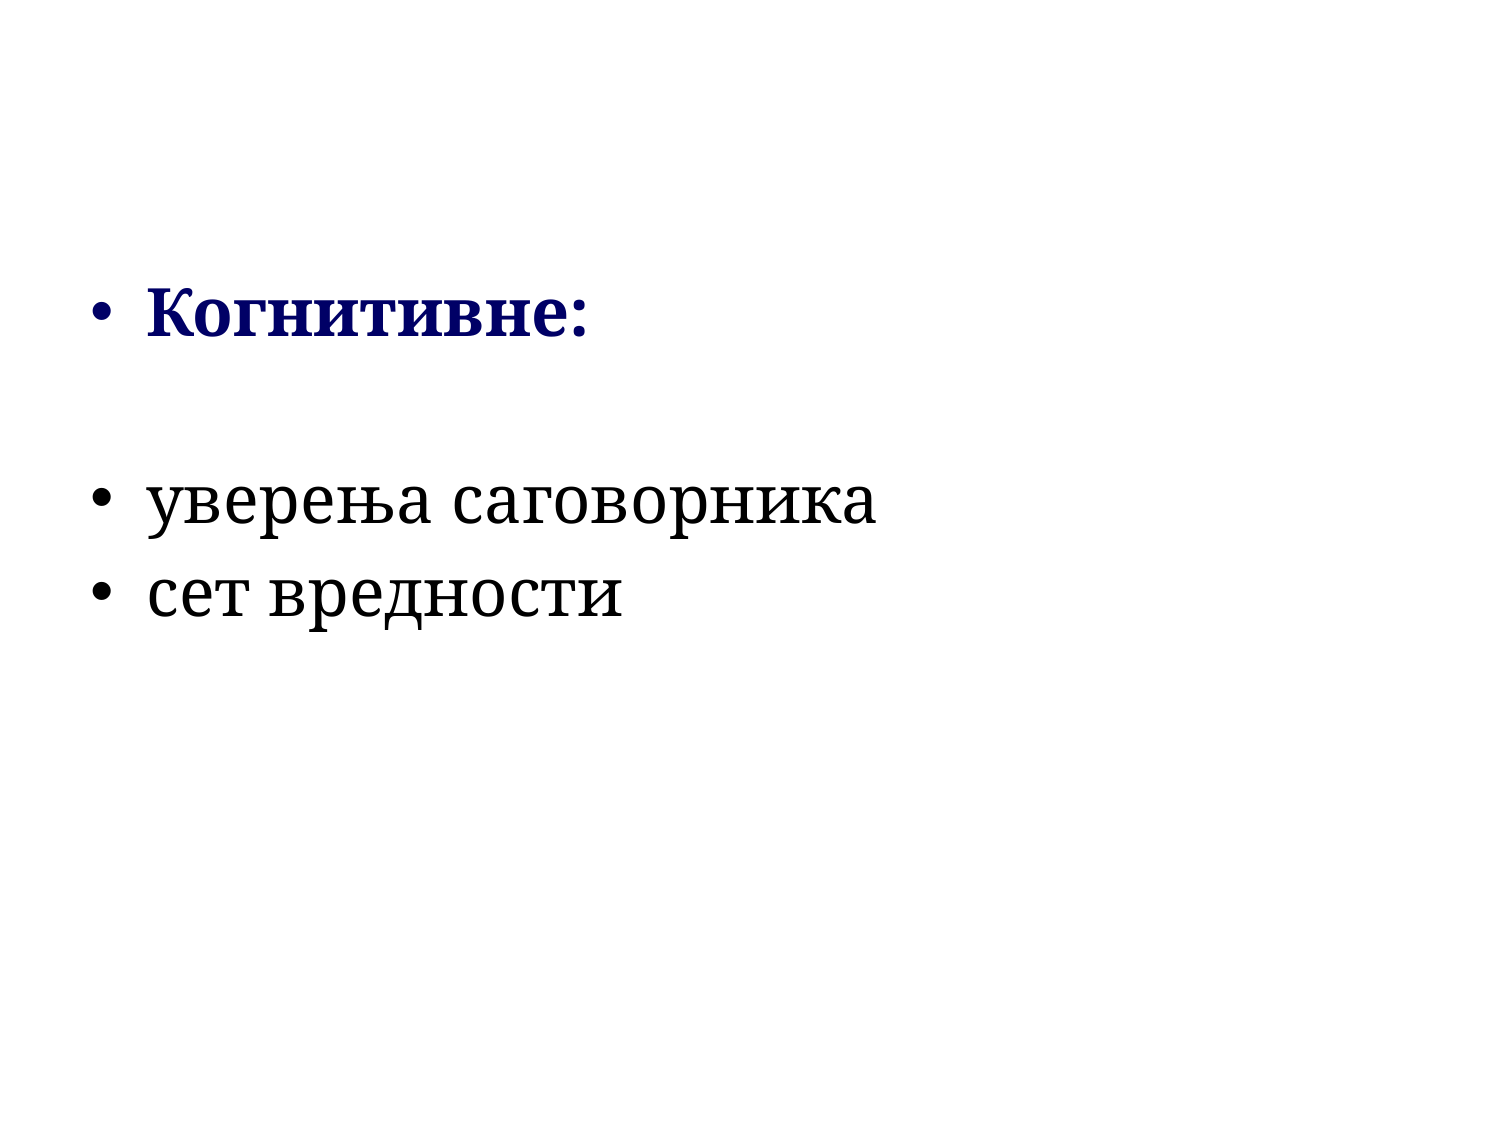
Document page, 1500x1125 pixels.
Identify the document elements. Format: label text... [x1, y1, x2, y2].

list Когнитивне: уверења саговорника сет вредности [75, 262, 1425, 1005]
